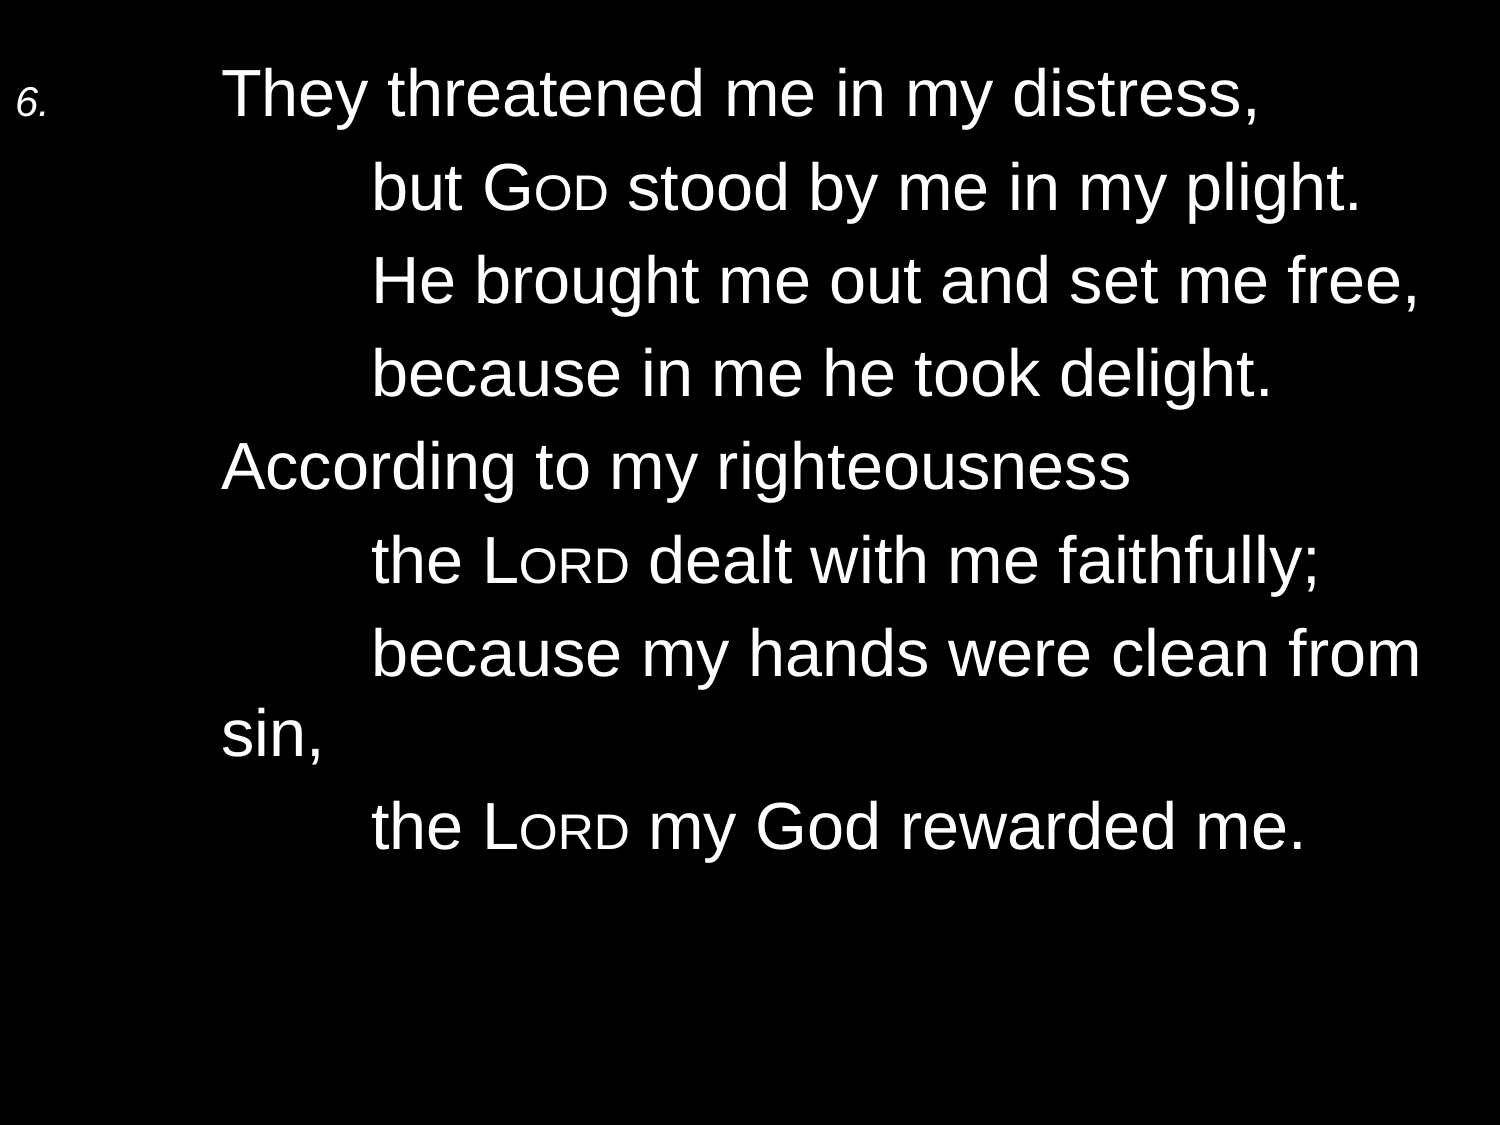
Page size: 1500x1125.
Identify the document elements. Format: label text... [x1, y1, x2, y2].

list 6. They threatened me in my distress, but God stood by me in my plight. He brought me out and set me free, because in me he took delight. According to my righteousness the Lord dealt with me faithfully; because my hands were clean from sin, the Lord my God rewarded me. [0, 42, 1500, 1047]
